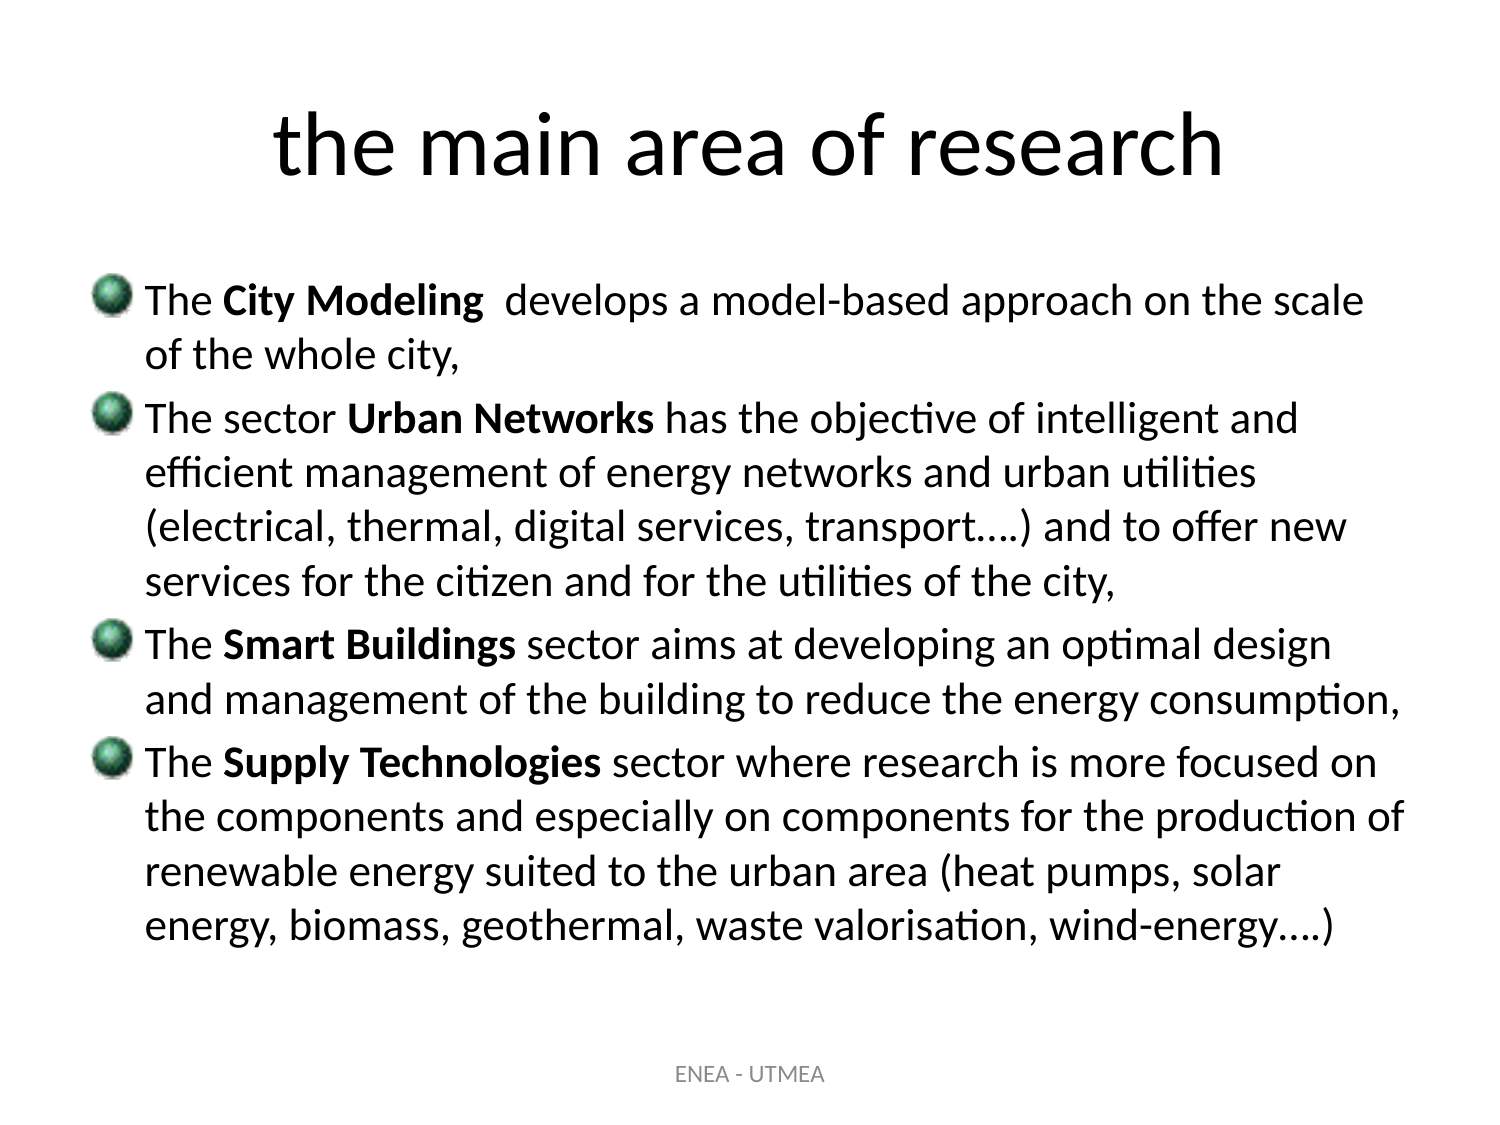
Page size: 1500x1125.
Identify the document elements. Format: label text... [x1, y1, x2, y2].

list The City Modeling develops a model-based approach on the scale of the whole city, The sector Urban Networks has the objective of intelligent and efficient management of energy networks and urban utilities (electrical, thermal, digital services, transport….) and to offer new services for the citizen and for the utilities of the city, The Smart Buildings sector aims at developing an optimal design and management of the building to reduce the energy consumption, The Supply Technologies sector where research is more focused on the components and especially on components for the production of renewable energy suited to the urban area (heat pumps, solar energy, biomass, geothermal, waste valorisation, wind-energy….) [75, 262, 1425, 1005]
picture [90, 736, 137, 783]
title the main area of research [75, 45, 1425, 233]
picture [90, 618, 137, 665]
picture [90, 273, 137, 321]
picture [90, 391, 137, 439]
footer ENEA - UTMEA [512, 1042, 988, 1103]
